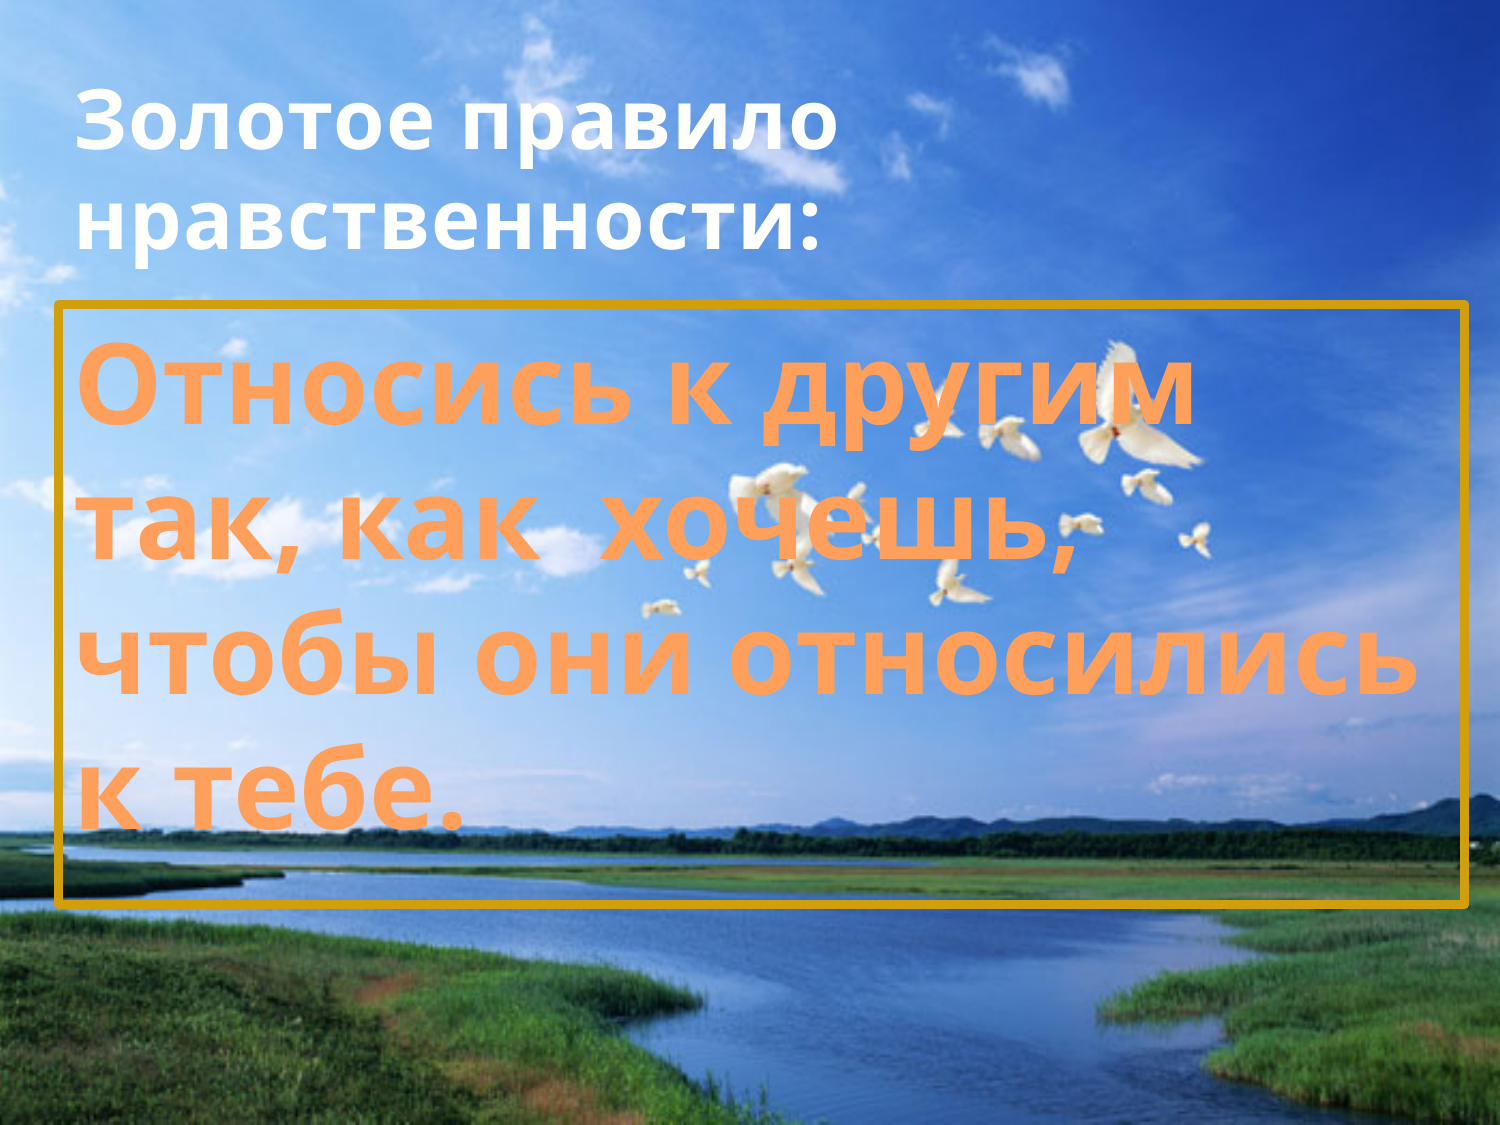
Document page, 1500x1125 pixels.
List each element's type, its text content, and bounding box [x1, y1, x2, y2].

text_box Золотое правило нравственности: [58, 58, 1477, 274]
text_box Относись к другим так, как хочешь, чтобы они относились к тебе. [58, 304, 1465, 905]
picture [0, 0, 1500, 1125]
